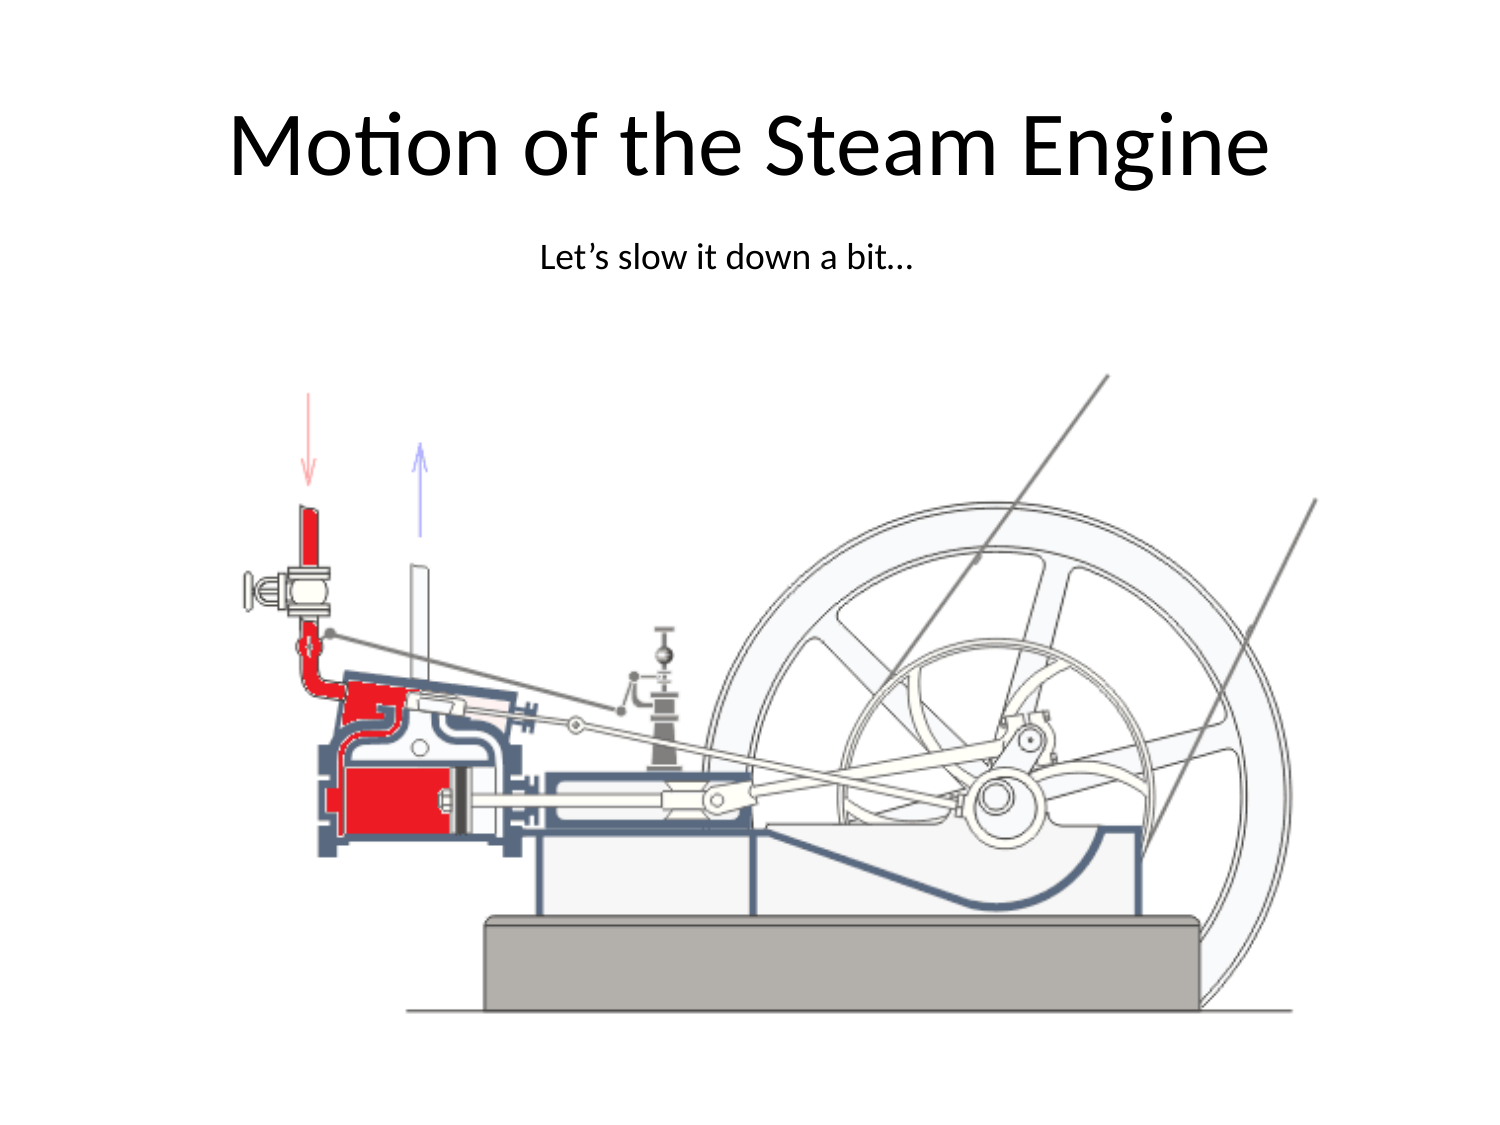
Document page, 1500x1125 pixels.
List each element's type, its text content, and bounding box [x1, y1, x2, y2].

text_box Let’s slow it down a bit… [525, 224, 1088, 285]
title Motion of the Steam Engine [75, 45, 1425, 233]
picture [187, 362, 1406, 1083]
